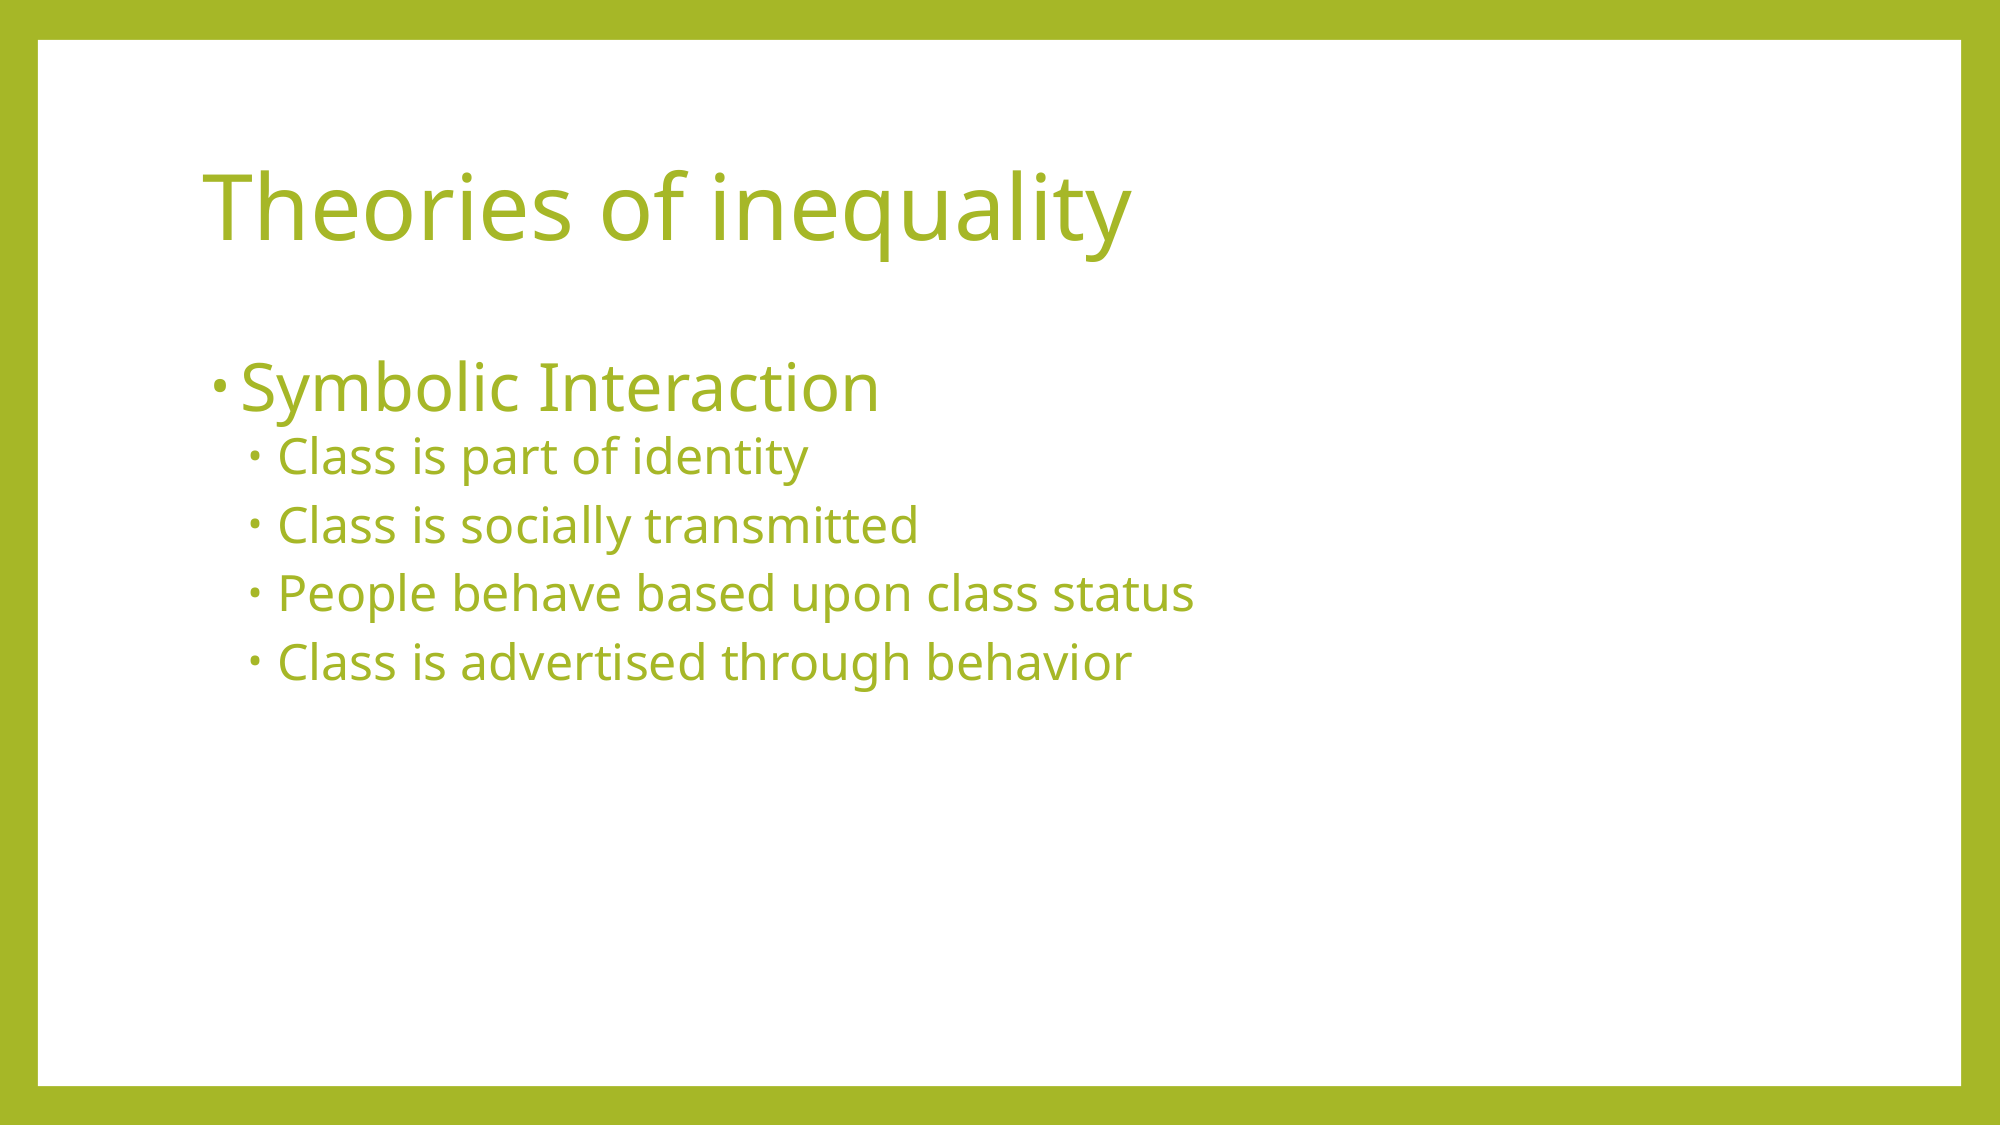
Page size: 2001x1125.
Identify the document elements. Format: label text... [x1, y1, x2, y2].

title Theories of inequality [187, 99, 1808, 323]
list Symbolic Interaction Class is part of identity Class is socially transmitted People behave based upon class status Class is advertised through behavior [187, 337, 1808, 1000]
